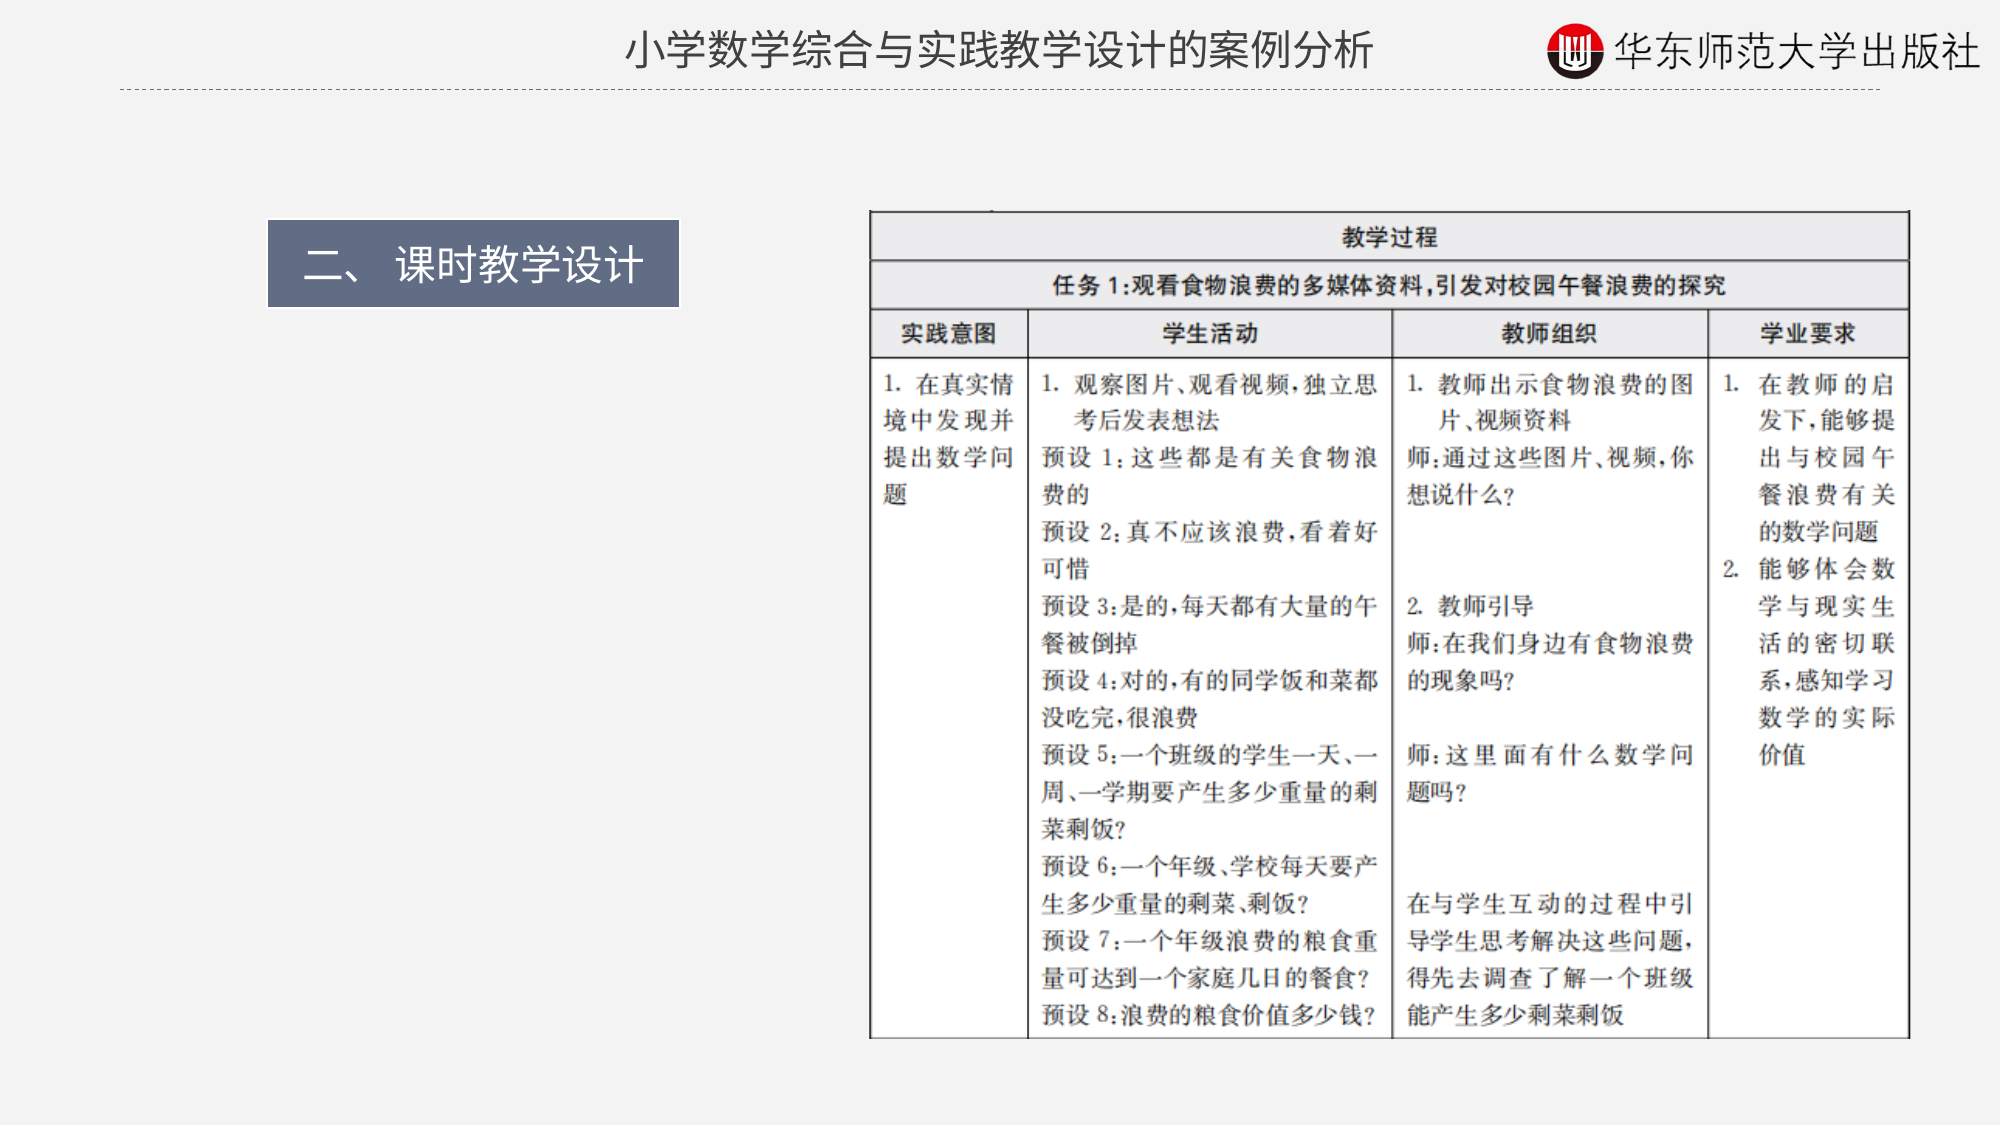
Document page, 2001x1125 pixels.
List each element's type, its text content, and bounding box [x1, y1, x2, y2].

text_box 二、 课时教学设计 [266, 218, 681, 309]
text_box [1536, 13, 1989, 83]
text_box 小学数学综合与实践教学设计的案例分析 [619, 23, 1381, 74]
picture [868, 210, 1912, 1039]
